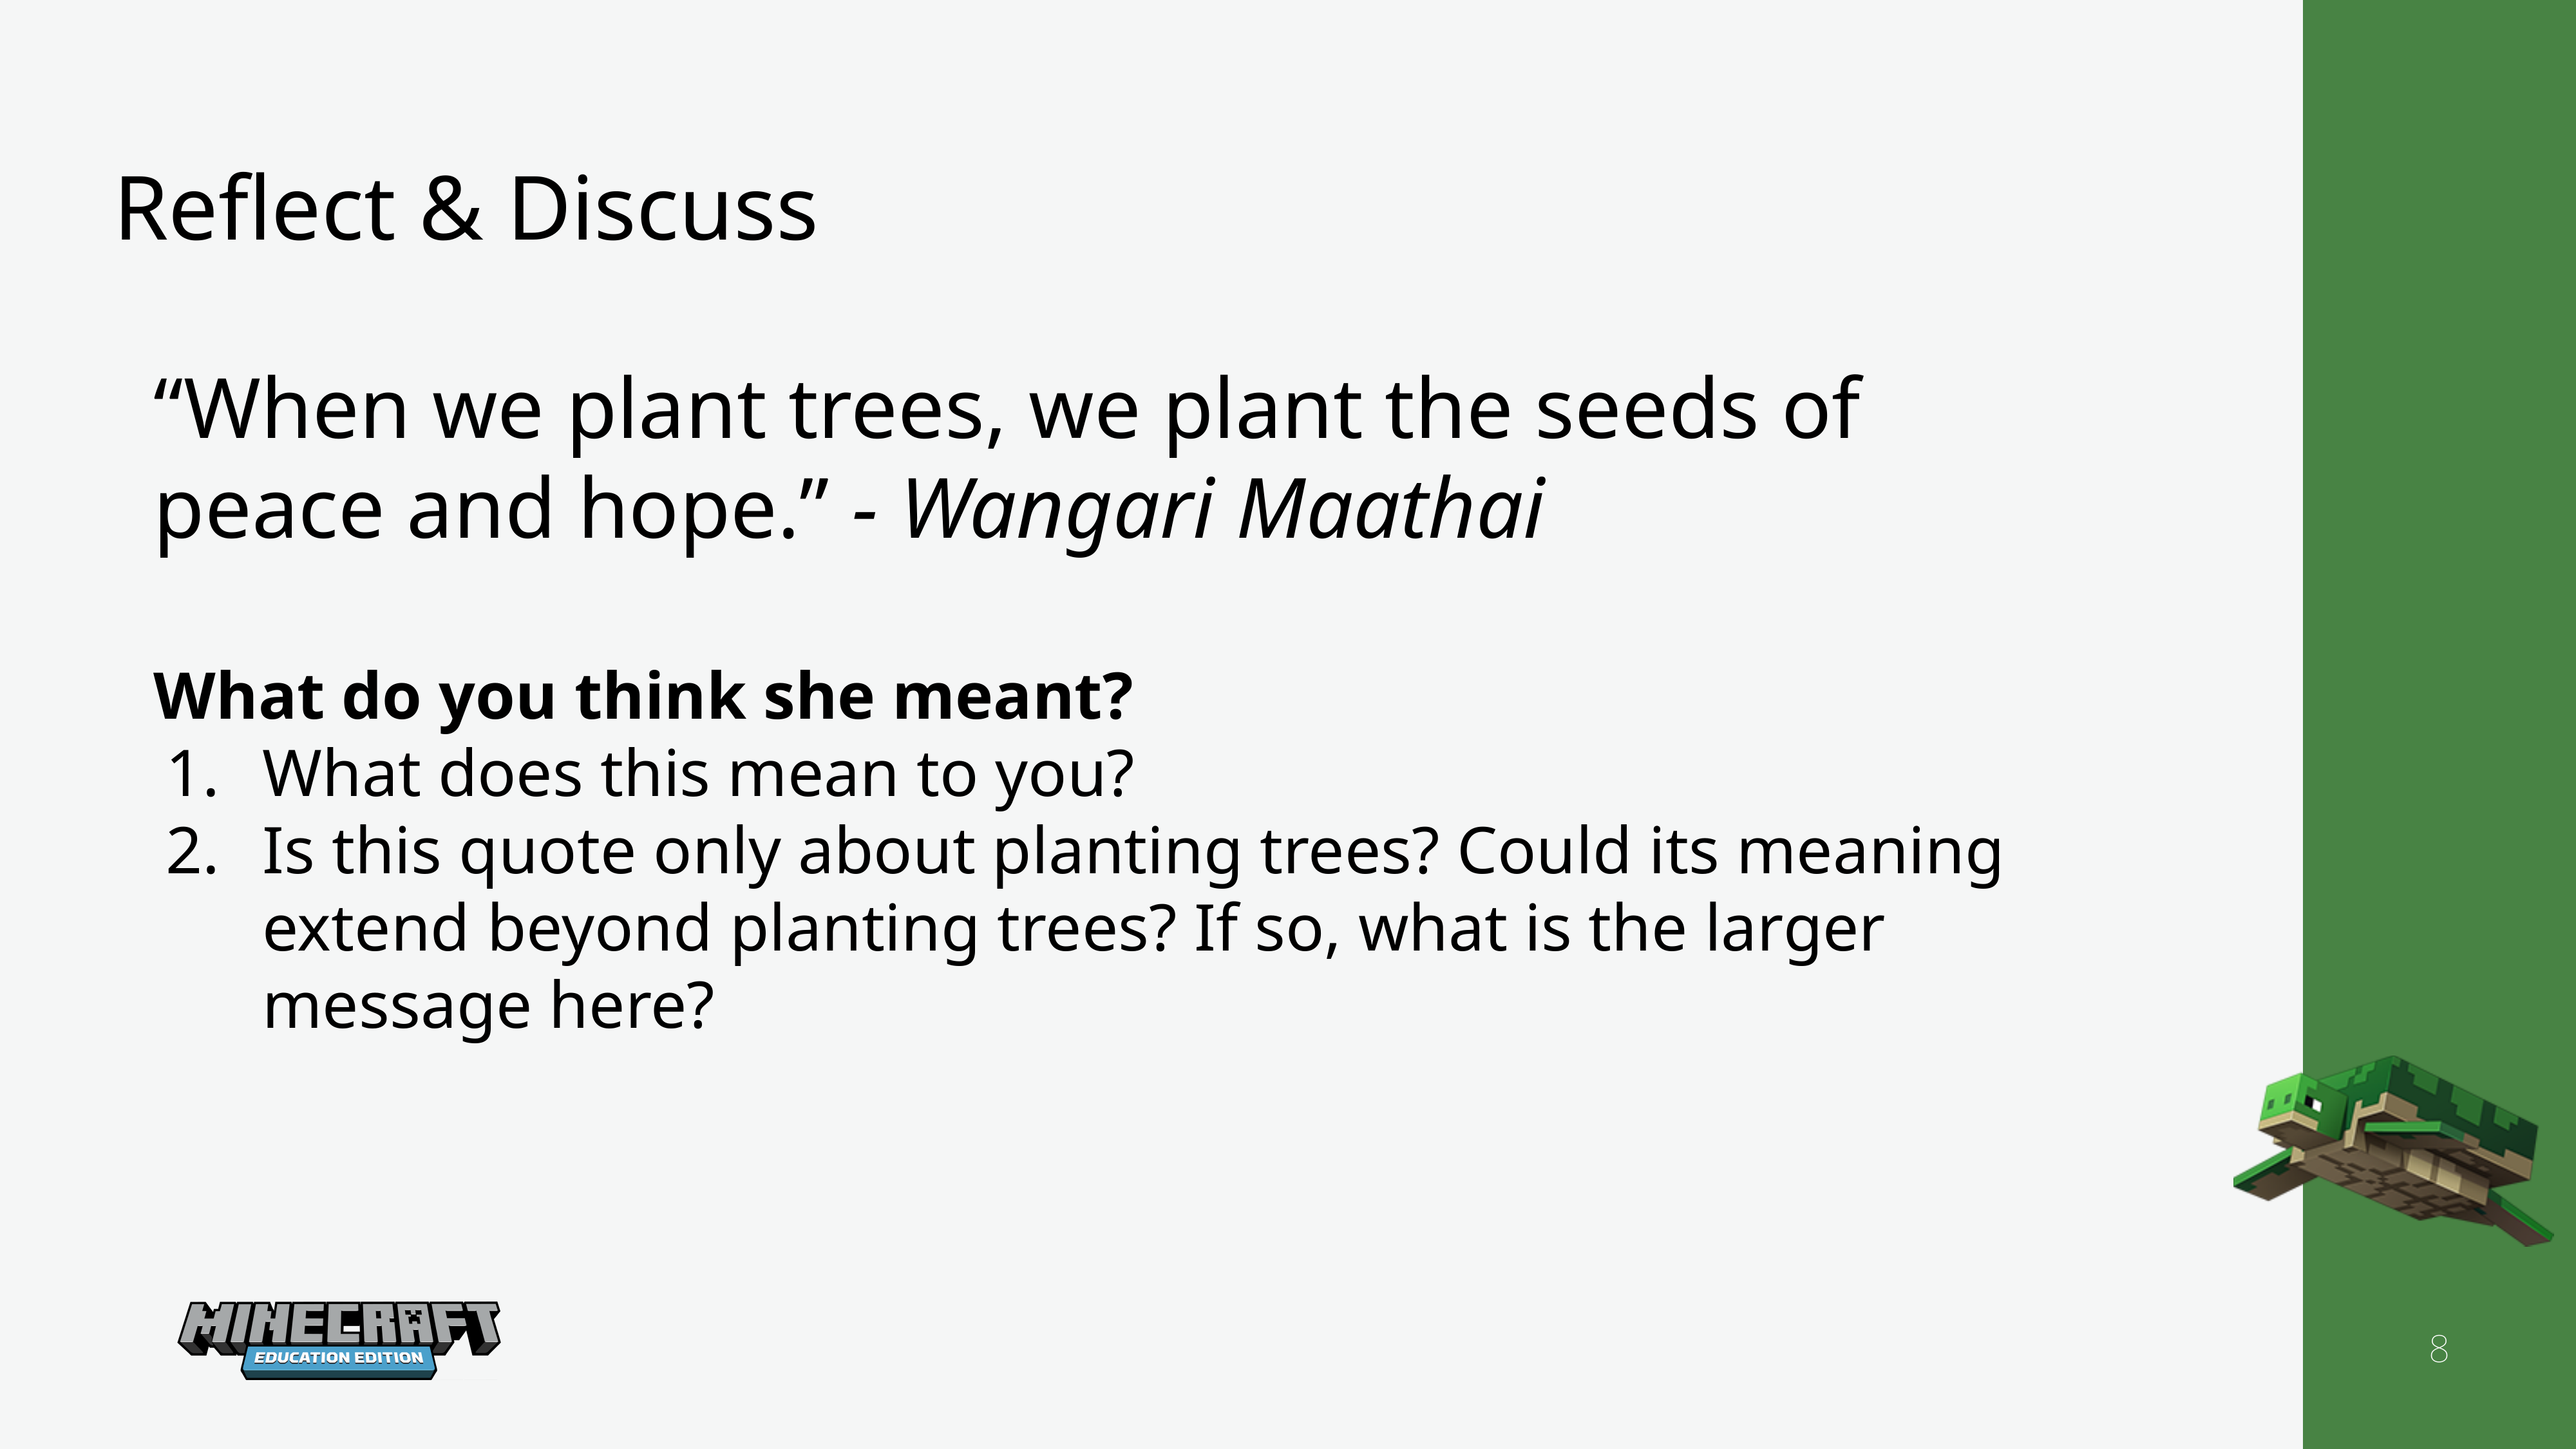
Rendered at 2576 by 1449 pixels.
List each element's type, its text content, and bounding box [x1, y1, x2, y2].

picture [177, 1302, 501, 1380]
text_box Reflect & Discuss [88, 125, 2488, 287]
list “When we plant trees, we plant the seeds of peace and hope.” - Wangari Maathai What do you think she meant? What does this mean to you? Is this quote only about planting trees? Could its meaning extend beyond planting trees? If so, what is the larger message here? [127, 328, 2123, 1207]
slide_number 8 [2401, 1298, 2478, 1403]
picture [2233, 1056, 2554, 1247]
